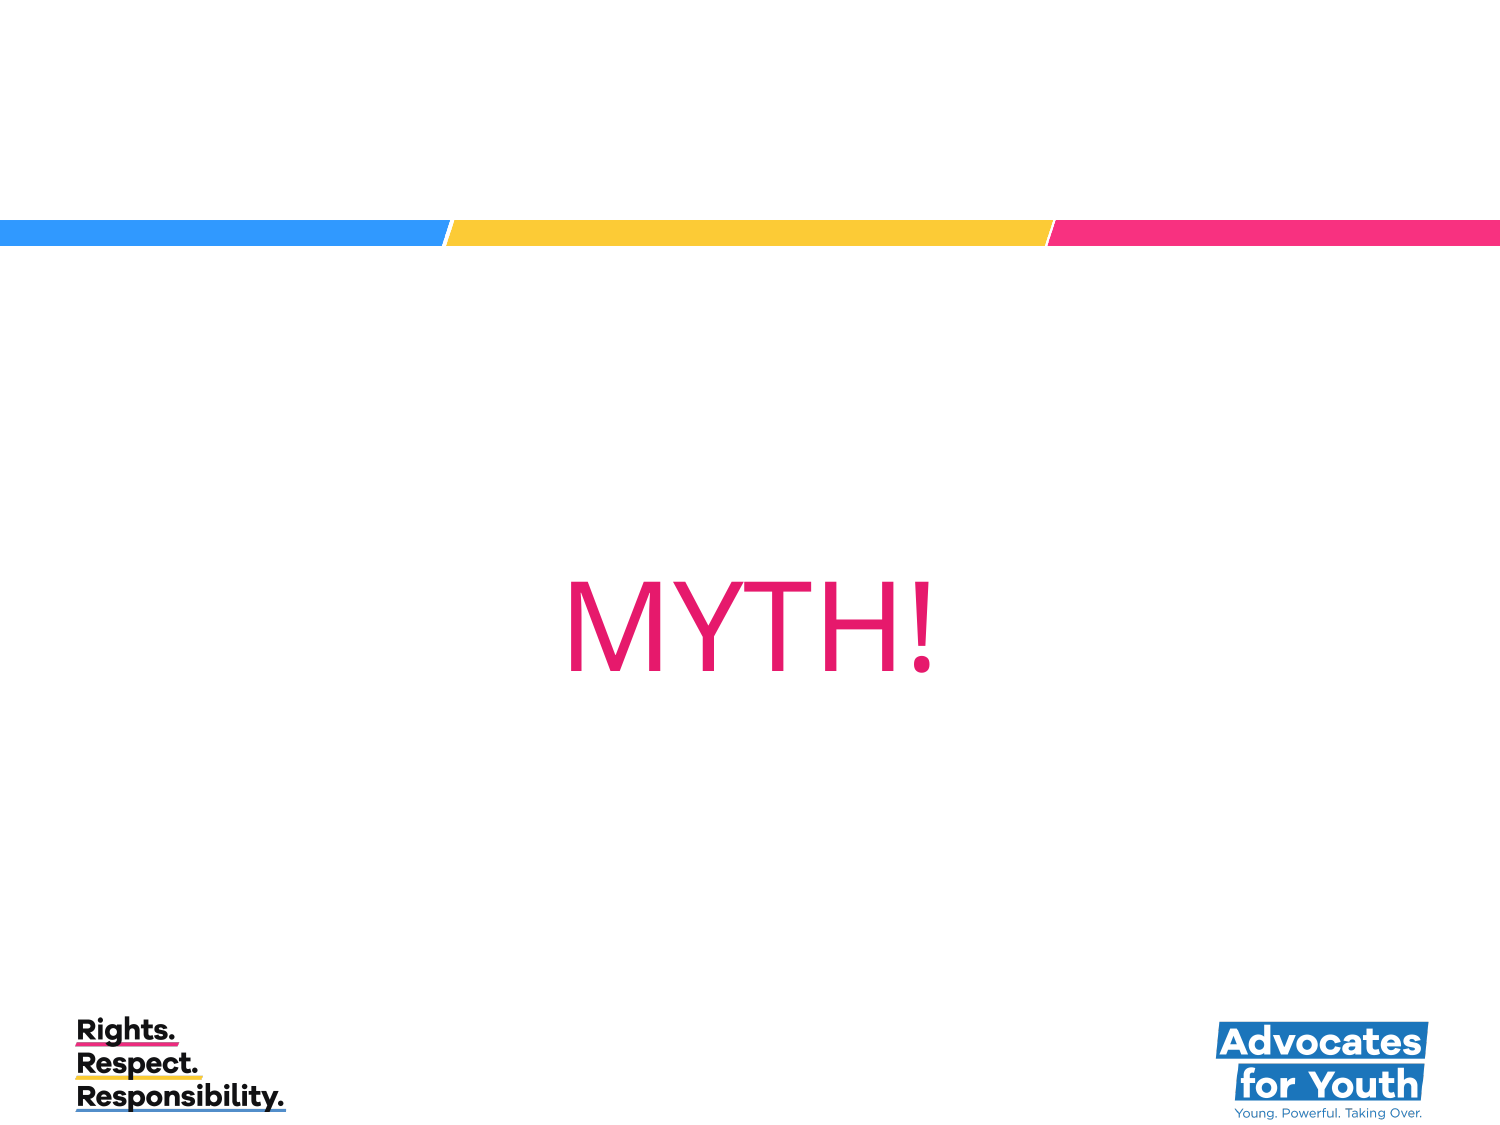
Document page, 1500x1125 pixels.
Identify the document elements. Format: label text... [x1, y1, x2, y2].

picture [0, 207, 1500, 258]
list MYTH! [103, 247, 1397, 901]
